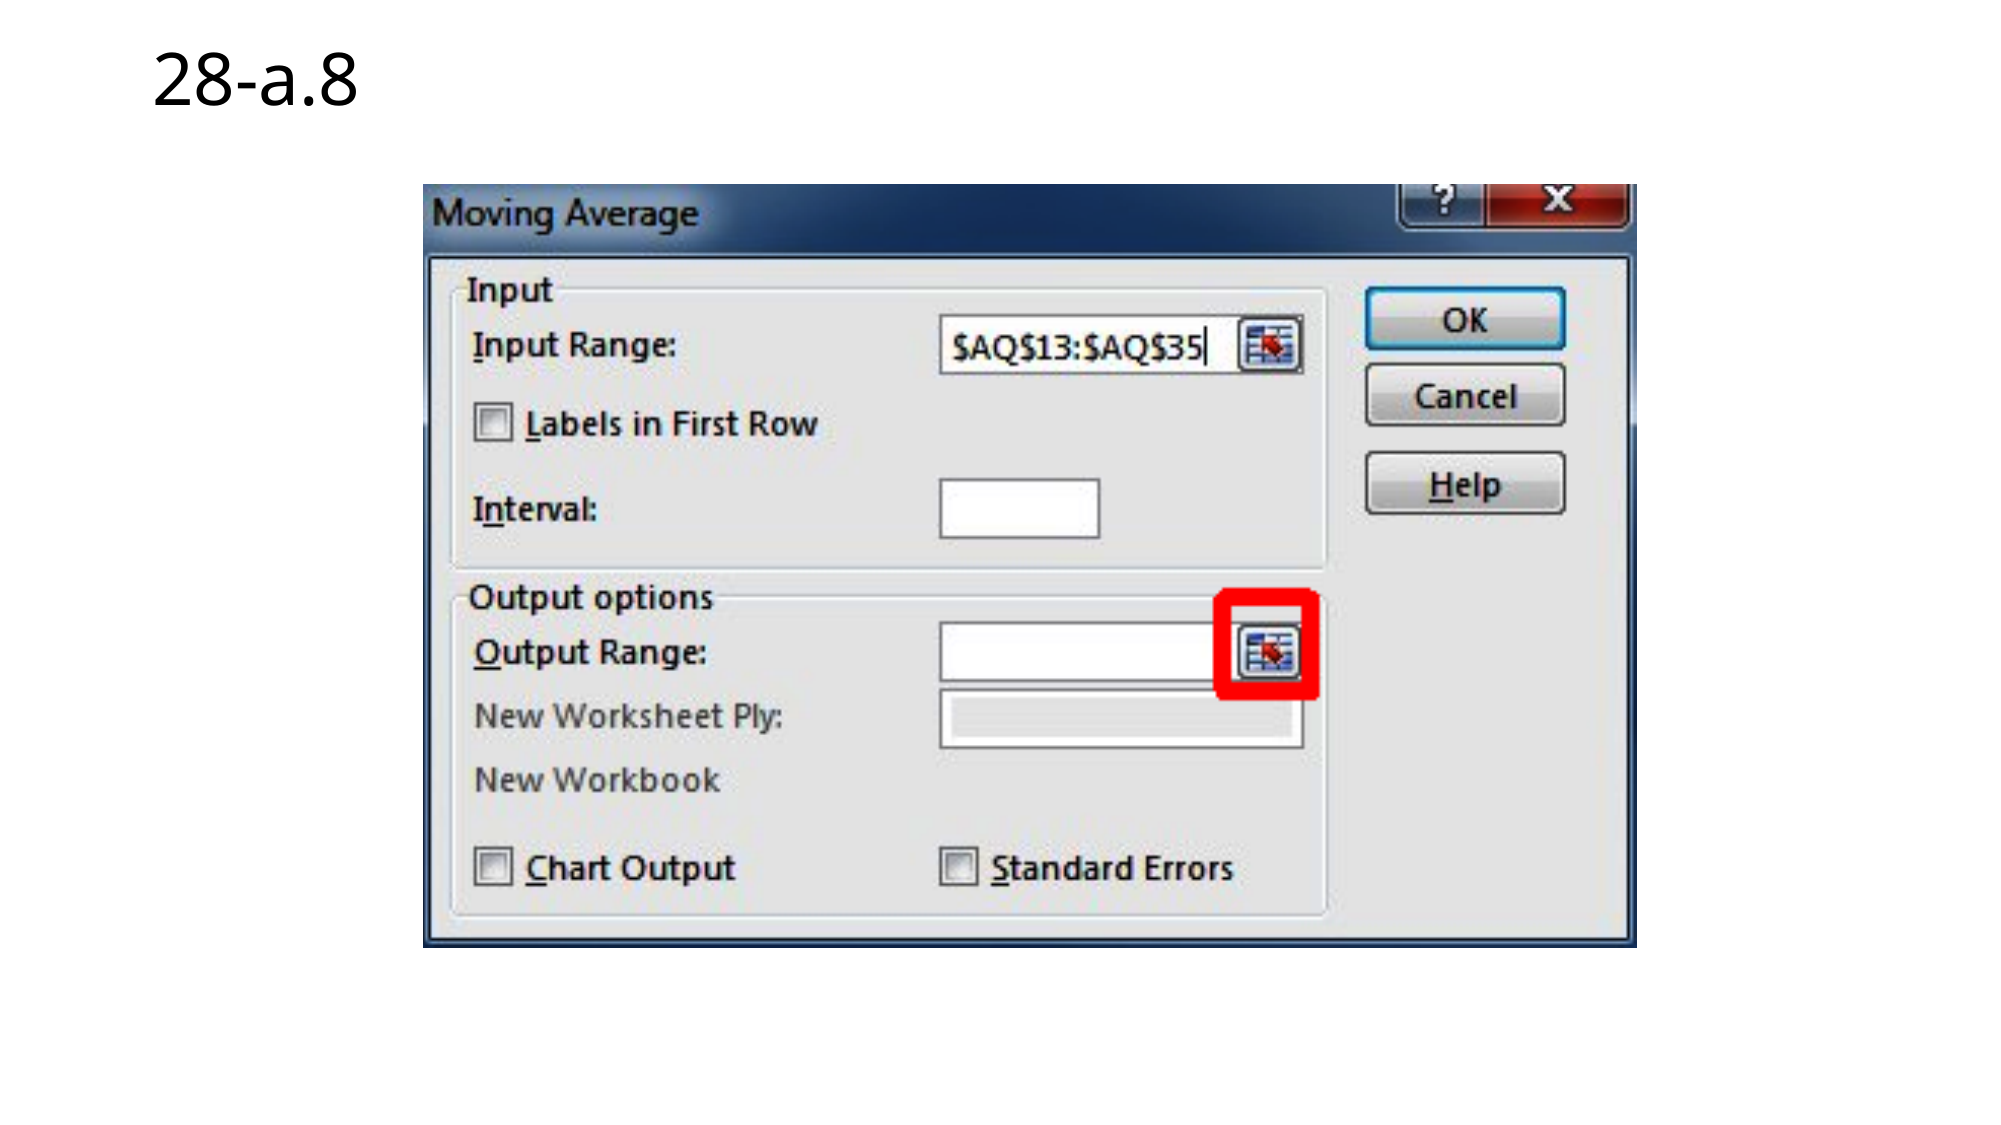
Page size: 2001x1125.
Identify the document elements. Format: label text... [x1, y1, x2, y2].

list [423, 184, 1637, 948]
title 28-a.8 [137, 35, 1863, 130]
